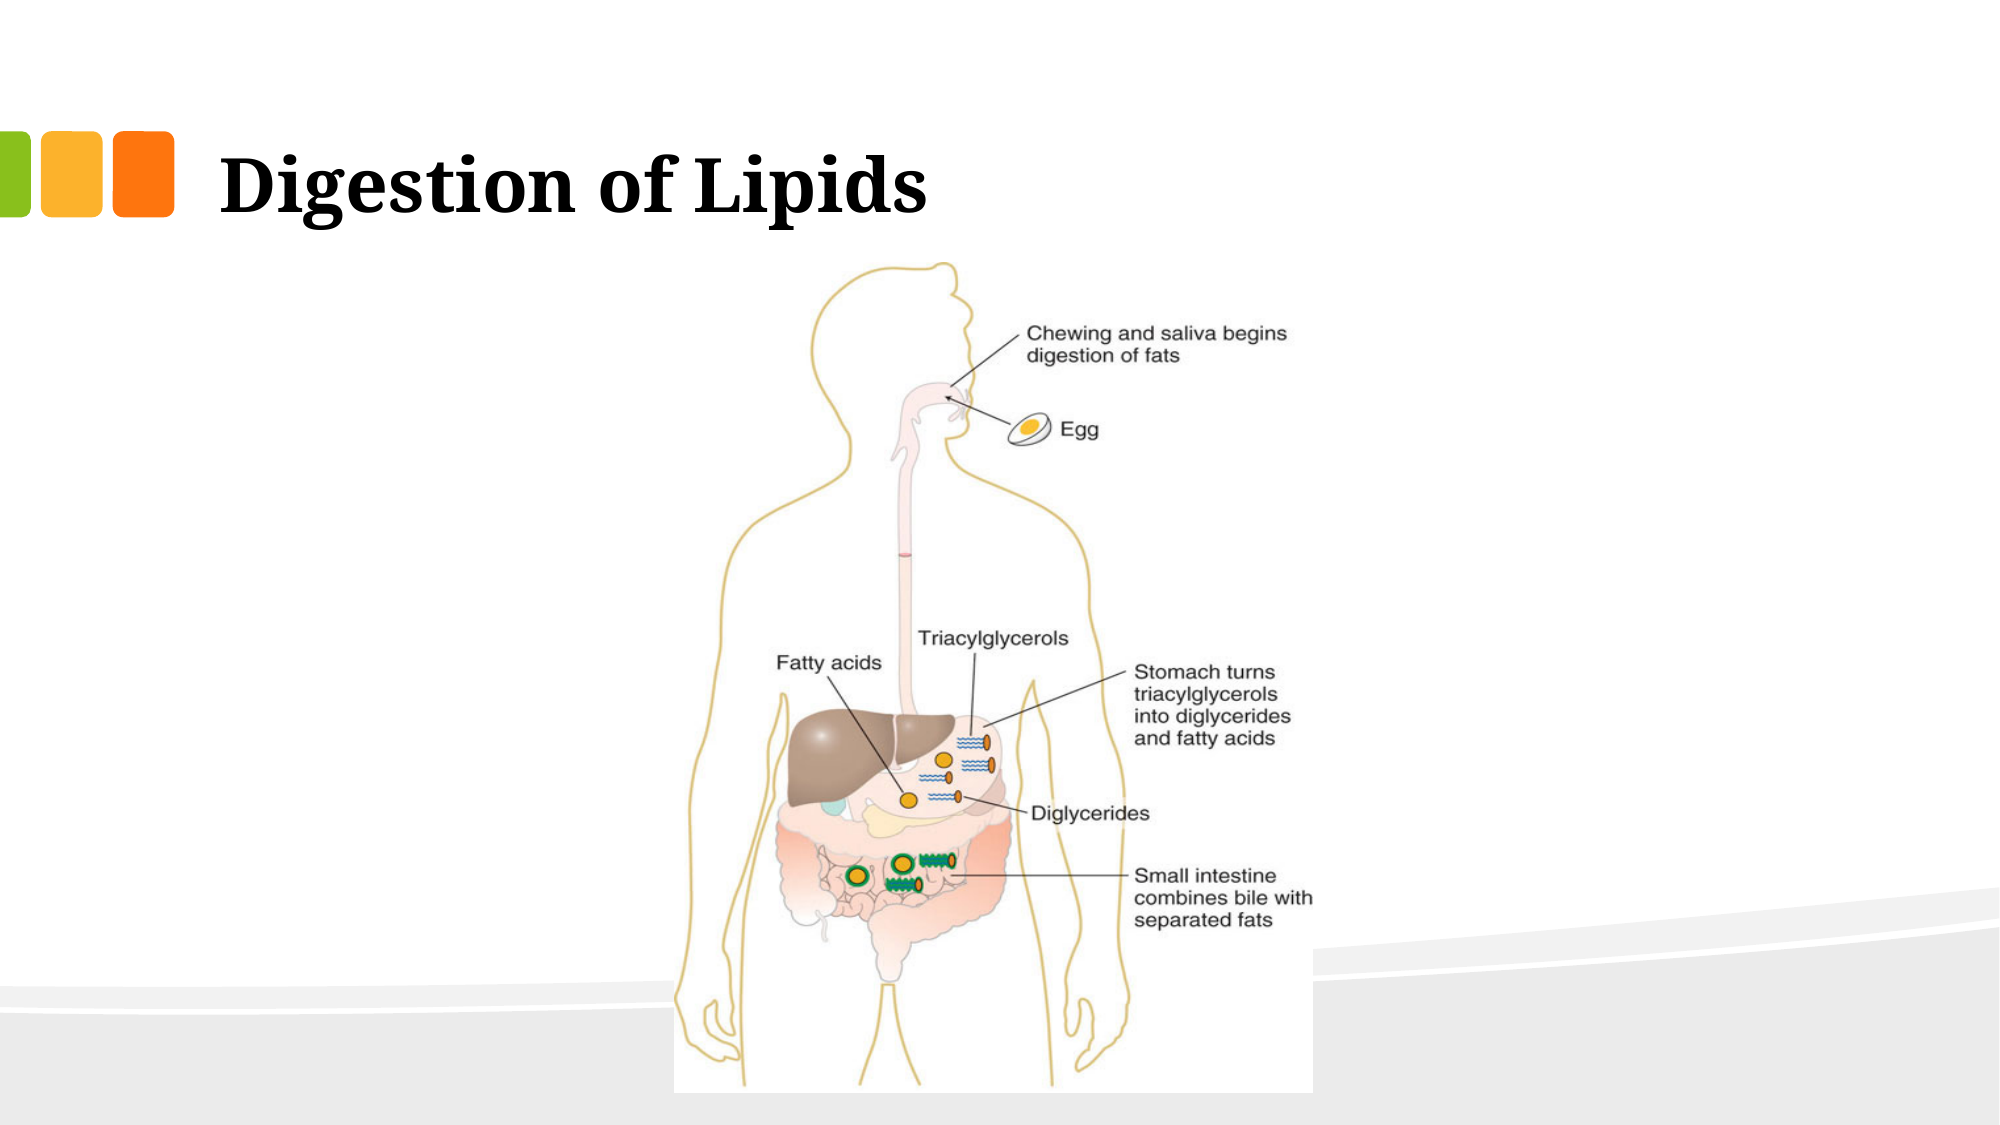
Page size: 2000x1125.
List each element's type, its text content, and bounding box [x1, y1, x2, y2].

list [674, 262, 1313, 1093]
title Digestion of Lipids [199, 24, 1800, 238]
